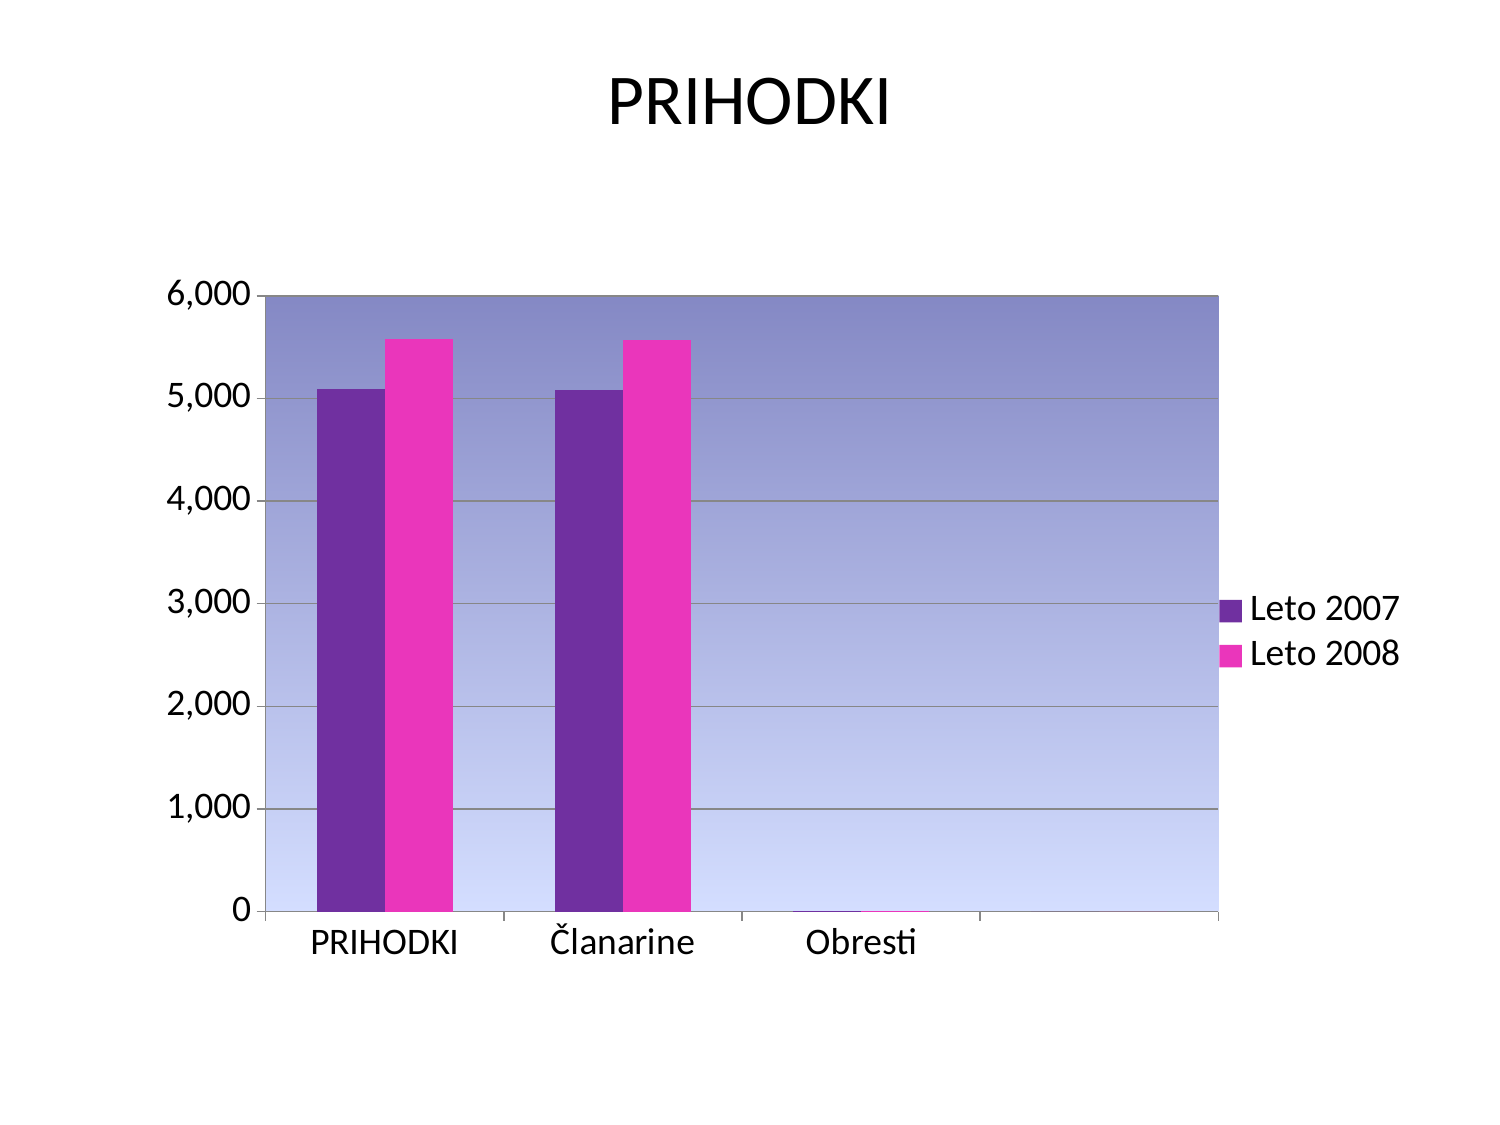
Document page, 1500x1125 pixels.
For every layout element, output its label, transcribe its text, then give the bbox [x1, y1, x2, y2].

chart [74, 262, 1426, 1006]
title PRIHODKI [75, 45, 1425, 233]
